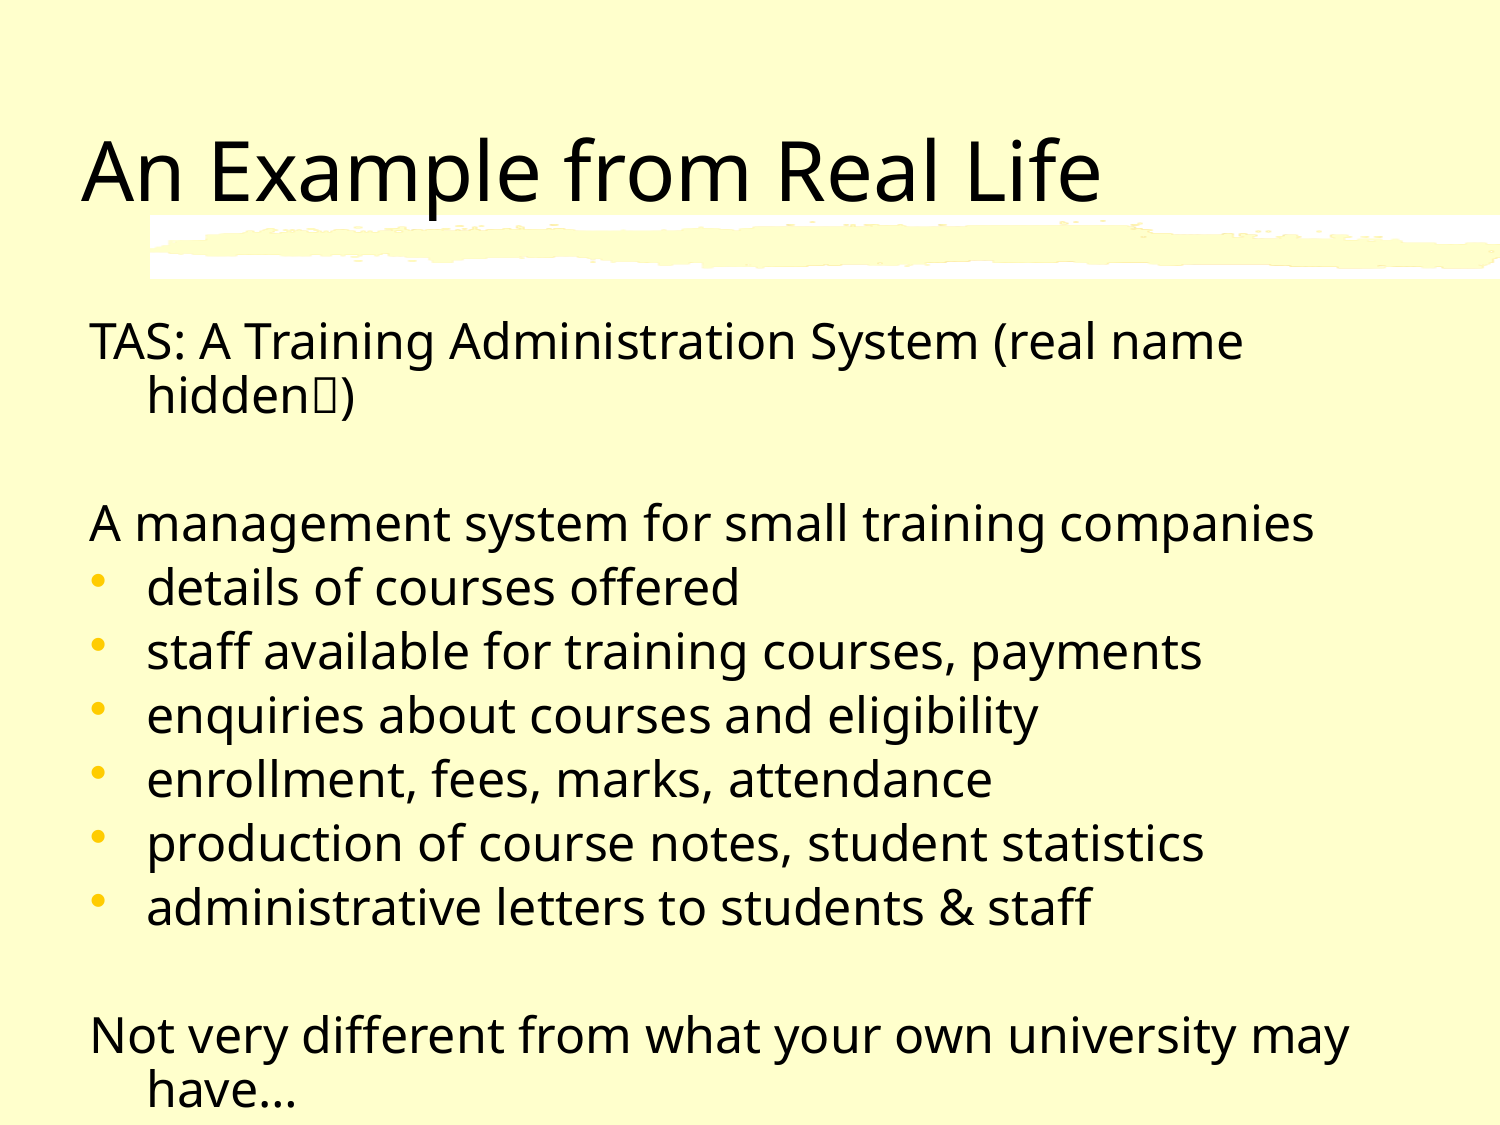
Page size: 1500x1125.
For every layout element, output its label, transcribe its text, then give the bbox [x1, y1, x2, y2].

text_box TAS: A Training Administration System (real name hidden) A management system for small training companies details of courses offered staff available for training courses, payments enquiries about courses and eligibility enrollment, fees, marks, attendance production of course notes, student statistics administrative letters to students & staff Not very different from what your own university may have… [74, 309, 1471, 1094]
text_box An Example from Real Life [66, 37, 1342, 225]
